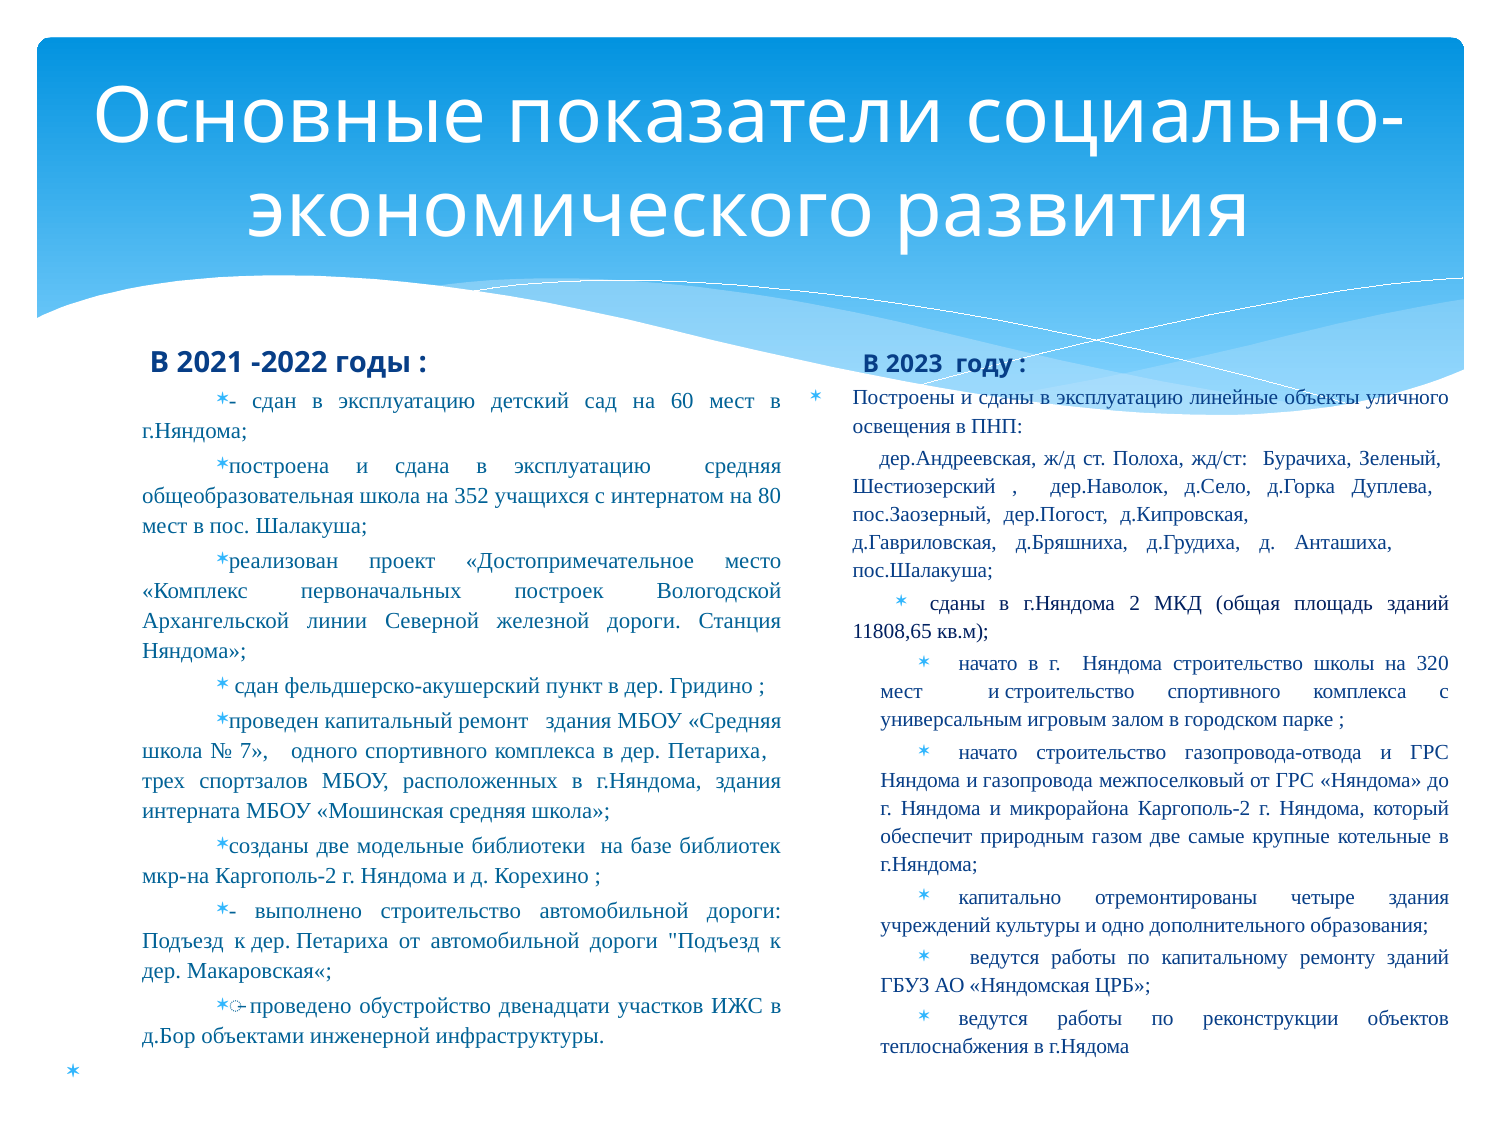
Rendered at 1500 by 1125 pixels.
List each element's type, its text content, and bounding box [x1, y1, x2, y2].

list В 2021 -2022 годы : - сдан в эксплуатацию детский сад на 60 мест в г.Няндома; построена и сдана в эксплуатацию средняя общеобразовательная школа на 352 учащихся с интернатом на 80 мест в пос. Шалакуша; реализован проект «Достопримечательное место «Комплекс первоначальных построек Вологодской Архангельской линии Северной железной дороги. Станция Няндома»; сдан фельдшерско-акушерский пункт в дер. Гридино ; проведен капитальный ремонт здания МБОУ «Средняя школа № 7», одного спортивного комплекса в дер. Петариха, трех спортзалов МБОУ, расположенных в г.Няндома, здания интерната МБОУ «Мошинская средняя школа»; созданы две модельные библиотеки на базе библиотек мкр-на Каргополь-2 г. Няндома и д. Корехино ; - выполнено строительство автомобильной дороги: Подъезд к дер. Петариха от автомобильной дороги "Подъезд к дер. Макаровская«; ̶ проведено обустройство двенадцати участков ИЖС в д.Бор объектами инженерной инфраструктуры. [52, 335, 798, 1123]
list В 2023 году : Построены и сданы в эксплуатацию линейные объекты уличного освещения в ПНП: дер.Андреевская, ж/д ст. Полоха, жд/ст: Бурачиха, Зеленый, Шестиозерский , дер.Наволок, д.Село, д.Горка Дуплева, пос.Заозерный, дер.Погост, д.Кипровская, д.Гавриловская, д.Бряшниха, д.Грудиха, д. Анташиха, пос.Шалакуша; сданы в г.Няндома 2 МКД (общая площадь зданий 11808,65 кв.м); начато в г. Няндома строительство школы на 320 мест и строительство спортивного комплекса с универсальным игровым залом в городском парке ; начато строительство газопровода-отвода и ГРС Няндома и газопровода межпоселковый от ГРС «Няндома» до г. Няндома и микрорайона Каргополь-2 г. Няндома, который обеспечит природным газом две самые крупные котельные в г.Няндома; капитально отремонтированы четыре здания учреждений культуры и одно дополнительного образования; ведутся работы по капитальному ремонту зданий ГБУЗ АО «Няндомская ЦРБ»; ведутся работы по реконструкции объектов теплоснабжения в г.Нядома [795, 339, 1465, 1070]
title Основные показатели социально-экономического развития [75, 55, 1425, 261]
